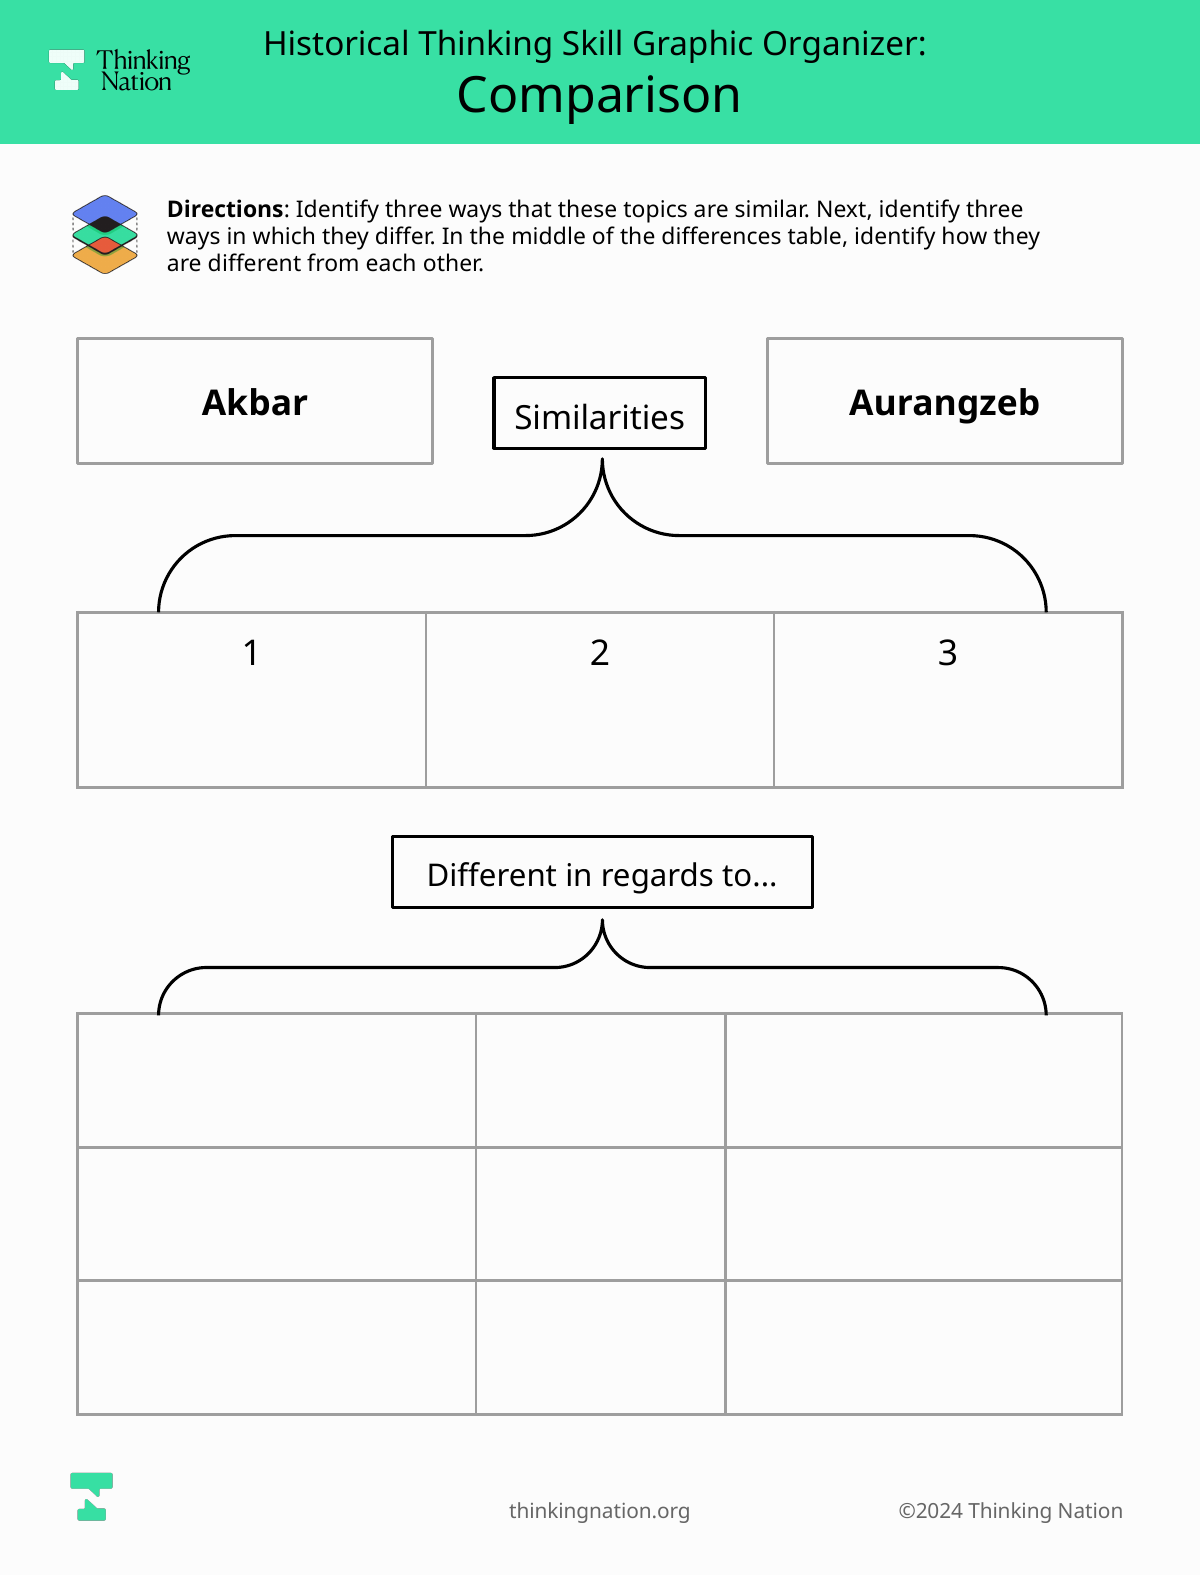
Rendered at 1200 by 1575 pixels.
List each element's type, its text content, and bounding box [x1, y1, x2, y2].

table_cell [727, 1149, 1121, 1279]
table_cell [477, 1282, 724, 1413]
picture [58, 1463, 125, 1530]
table_header [79, 1015, 475, 1146]
table_cell [79, 1149, 475, 1279]
table_header 3 [775, 614, 1121, 786]
text_box Akbar [77, 338, 433, 464]
text_box ©2024 Thinking Nation [854, 1483, 1139, 1532]
text_box thinkingnation.org [457, 1483, 742, 1532]
table_header 2 [427, 614, 773, 786]
table_cell [79, 1282, 475, 1413]
text_box Historical Thinking Skill Graphic Organizer: Comparison [0, 0, 1200, 144]
table_cell [477, 1149, 724, 1279]
text_box [158, 919, 1047, 1016]
text_box Aurangzeb [767, 338, 1123, 464]
table_header 1 [79, 614, 425, 786]
text_box Directions: Identify three ways that these topics are similar. Next, identify three ways in which they differ. In the middle of the differences table, identify how they are different from each other. [159, 182, 1090, 289]
picture [52, 182, 158, 287]
text_box Similarities [493, 377, 706, 449]
text_box [158, 458, 1047, 613]
picture [33, 35, 195, 104]
table_cell [727, 1282, 1121, 1413]
table_header [727, 1015, 1121, 1146]
text_box Different in regards to... [392, 836, 813, 908]
table_header [477, 1016, 724, 1146]
